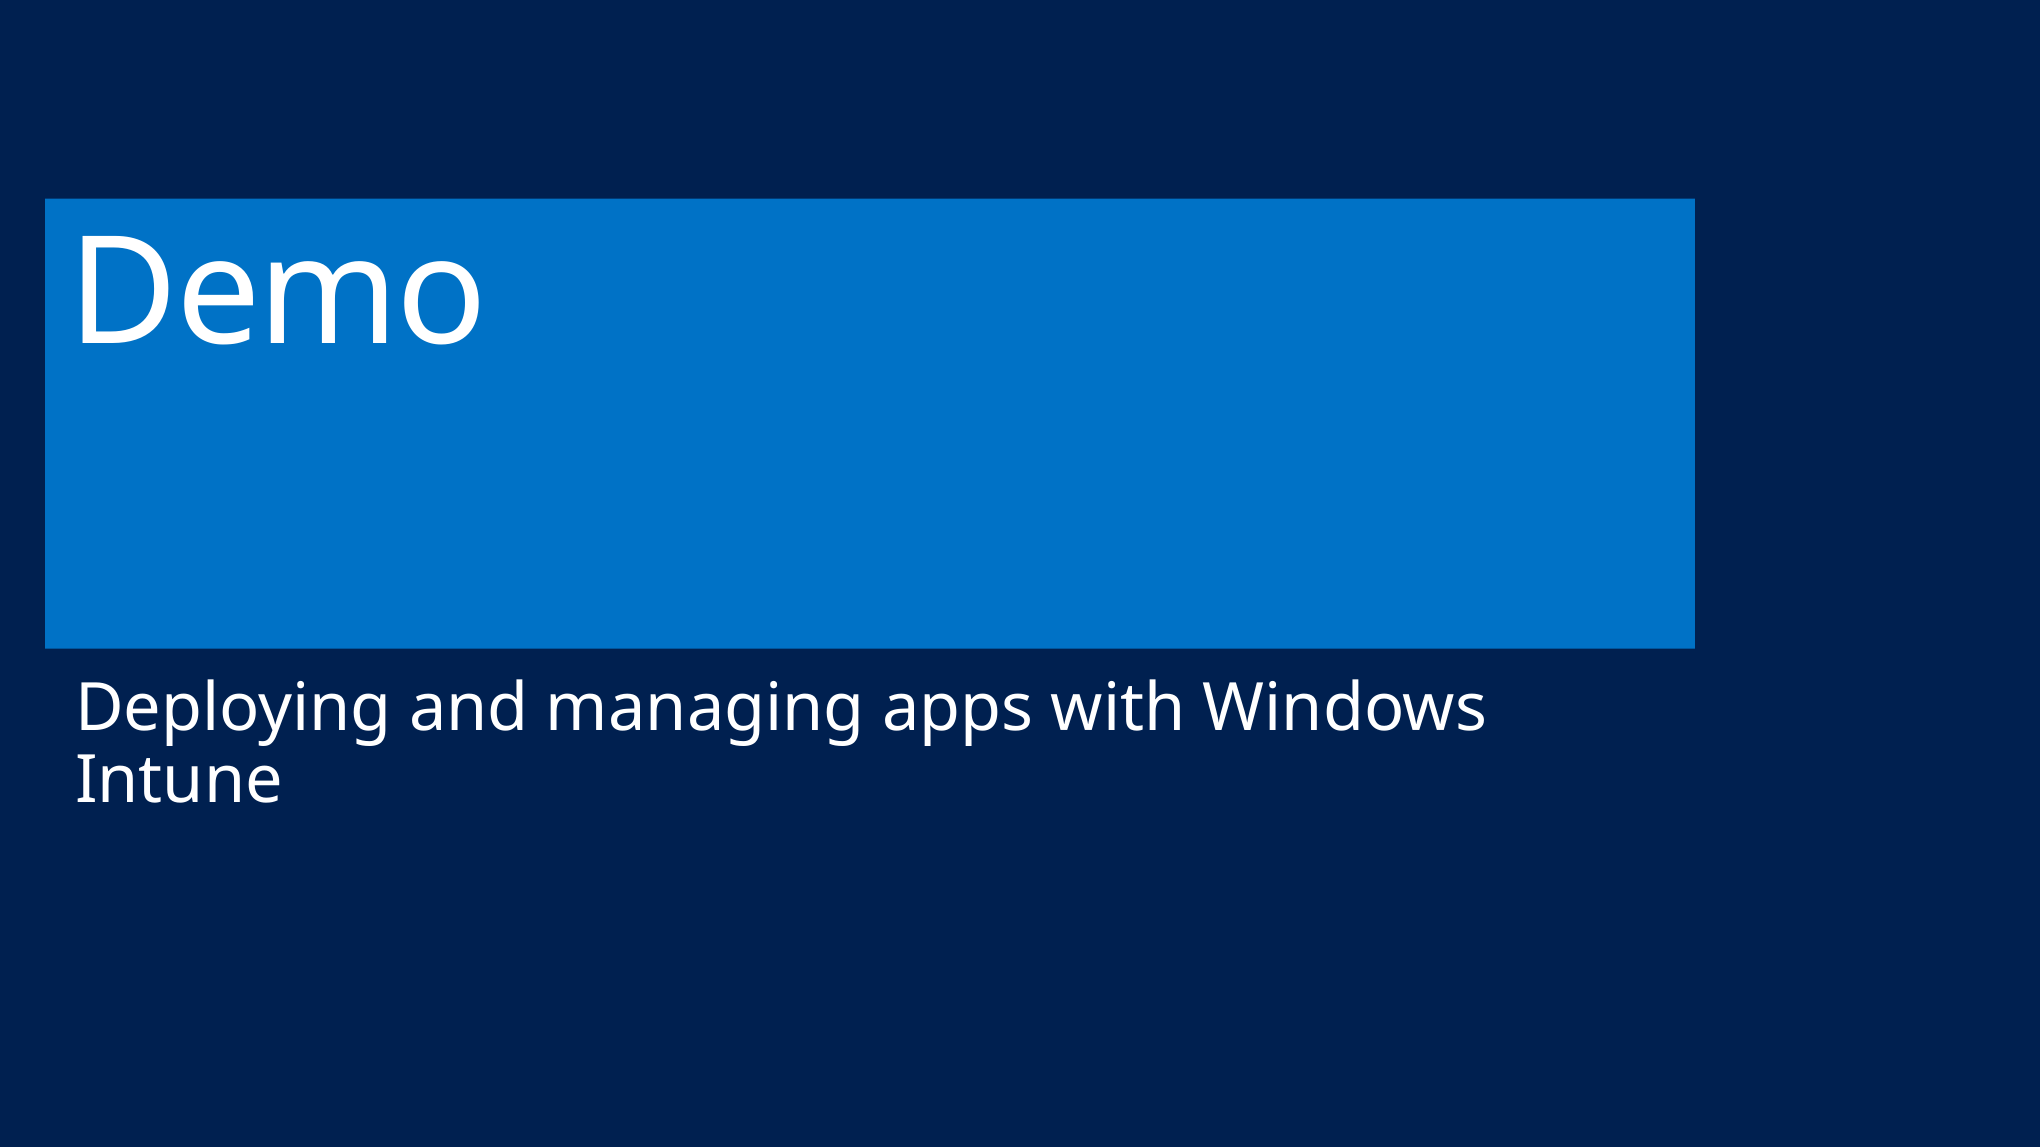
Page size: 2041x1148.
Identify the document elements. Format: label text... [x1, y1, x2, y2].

list Deploying and managing apps with Windows Intune [45, 648, 1696, 949]
title Demo [45, 198, 1695, 648]
